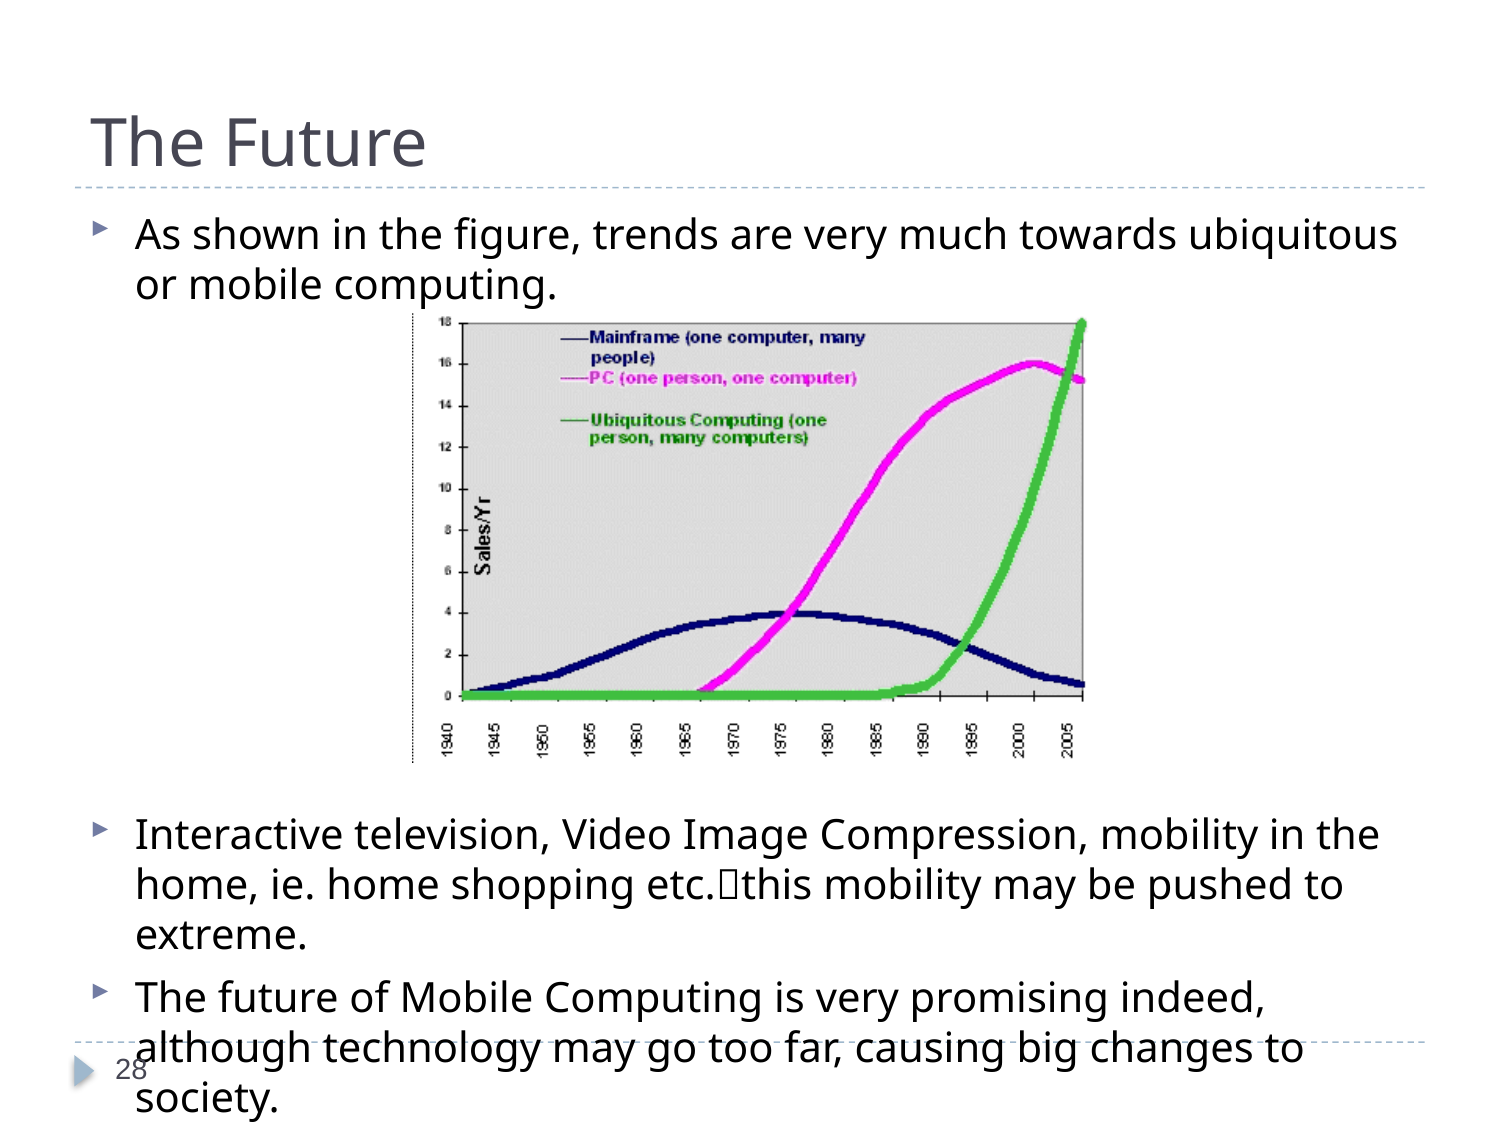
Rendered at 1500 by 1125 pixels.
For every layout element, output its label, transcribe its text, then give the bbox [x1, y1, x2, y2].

title The Future [74, 24, 1426, 188]
picture [412, 312, 1115, 763]
list As shown in the figure, trends are very much towards ubiquitous or mobile computing. Interactive television, Video Image Compression, mobility in the home, ie. home shopping etc.this mobility may be pushed to extreme. The future of Mobile Computing is very promising indeed, although technology may go too far, causing big changes to society. [74, 199, 1426, 1011]
slide_number 28 [100, 1042, 426, 1103]
